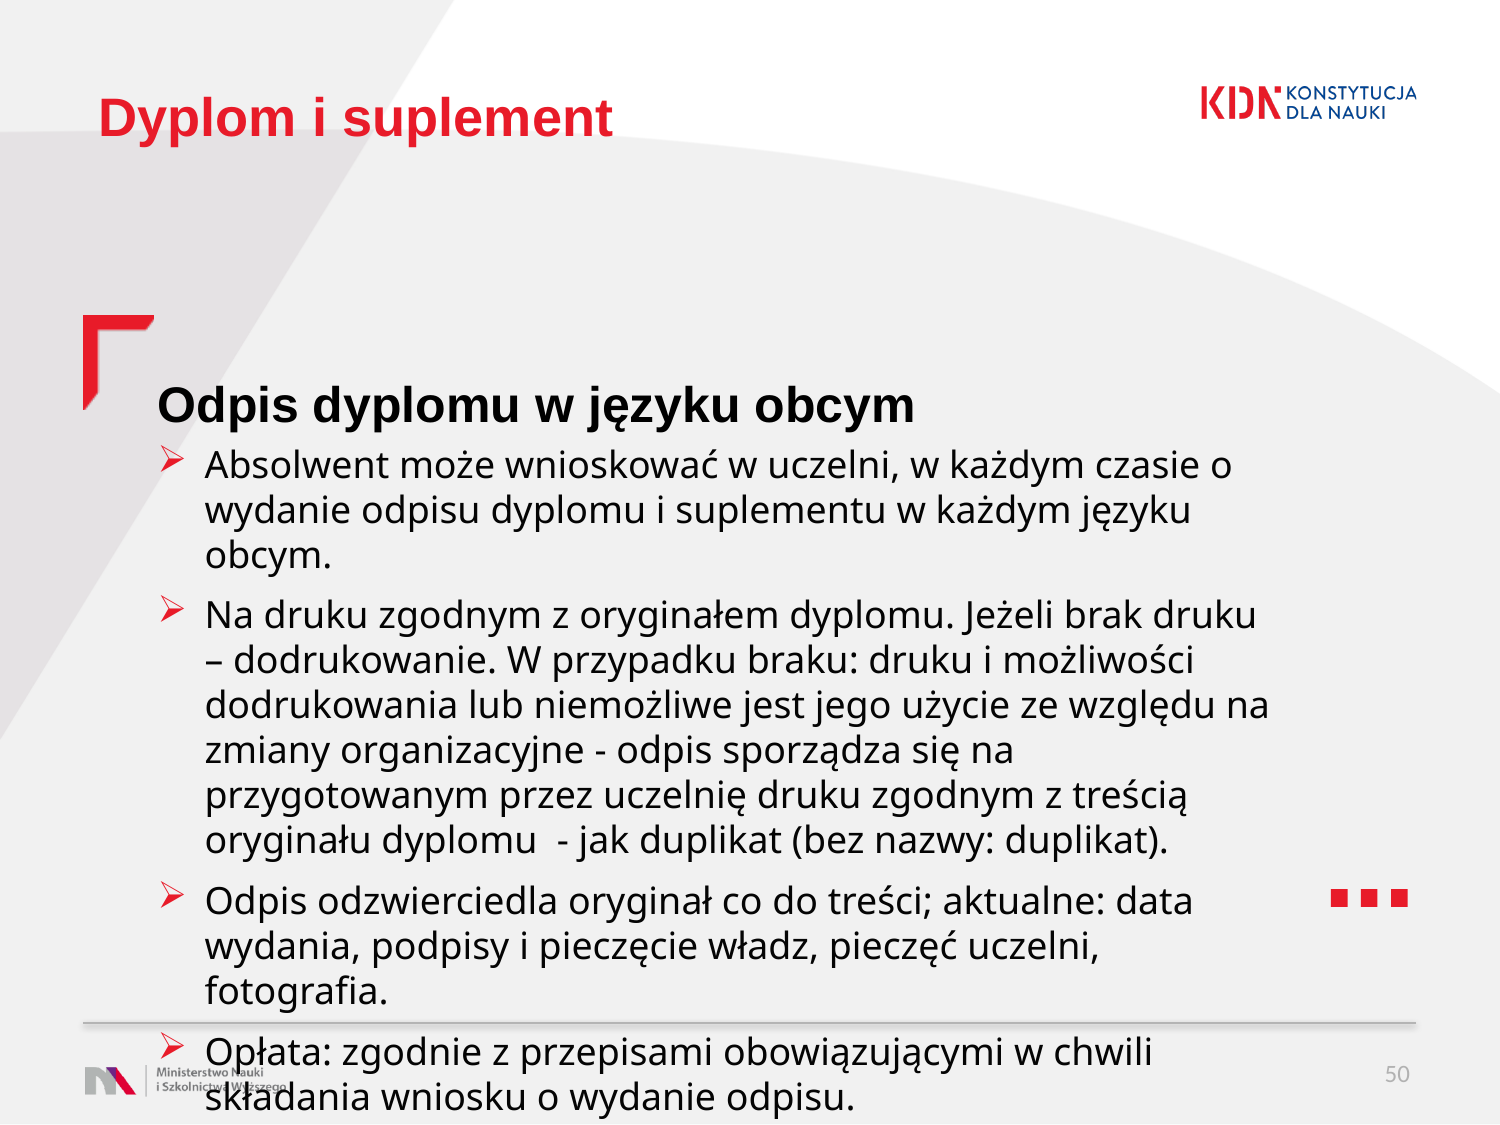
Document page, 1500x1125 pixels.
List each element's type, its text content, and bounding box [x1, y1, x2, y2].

slide_number 50 [1074, 1042, 1425, 1103]
list Absolwent może wnioskować w uczelni, w każdym czasie o wydanie odpisu dyplomu i suplementu w każdym języku obcym. Na druku zgodnym z oryginałem dyplomu. Jeżeli brak druku – dodrukowanie. W przypadku braku: druku i możliwości dodrukowania lub niemożliwe jest jego użycie ze względu na zmiany organizacyjne - odpis sporządza się na przygotowanym przez uczelnię druku zgodnym z treścią oryginału dyplomu - jak duplikat (bez nazwy: duplikat). Odpis odzwierciedla oryginał co do treści; aktualne: data wydania, podpisy i pieczęcie władz, pieczęć uczelni, fotografia. Opłata: zgodnie z przepisami obowiązującymi w chwili składania wniosku o wydanie odpisu. [142, 433, 1295, 1059]
picture [0, 0, 1500, 1125]
text_box Odpis dyplomu w języku obcym [142, 365, 1264, 440]
title Dyplom i suplement [83, 74, 1170, 143]
